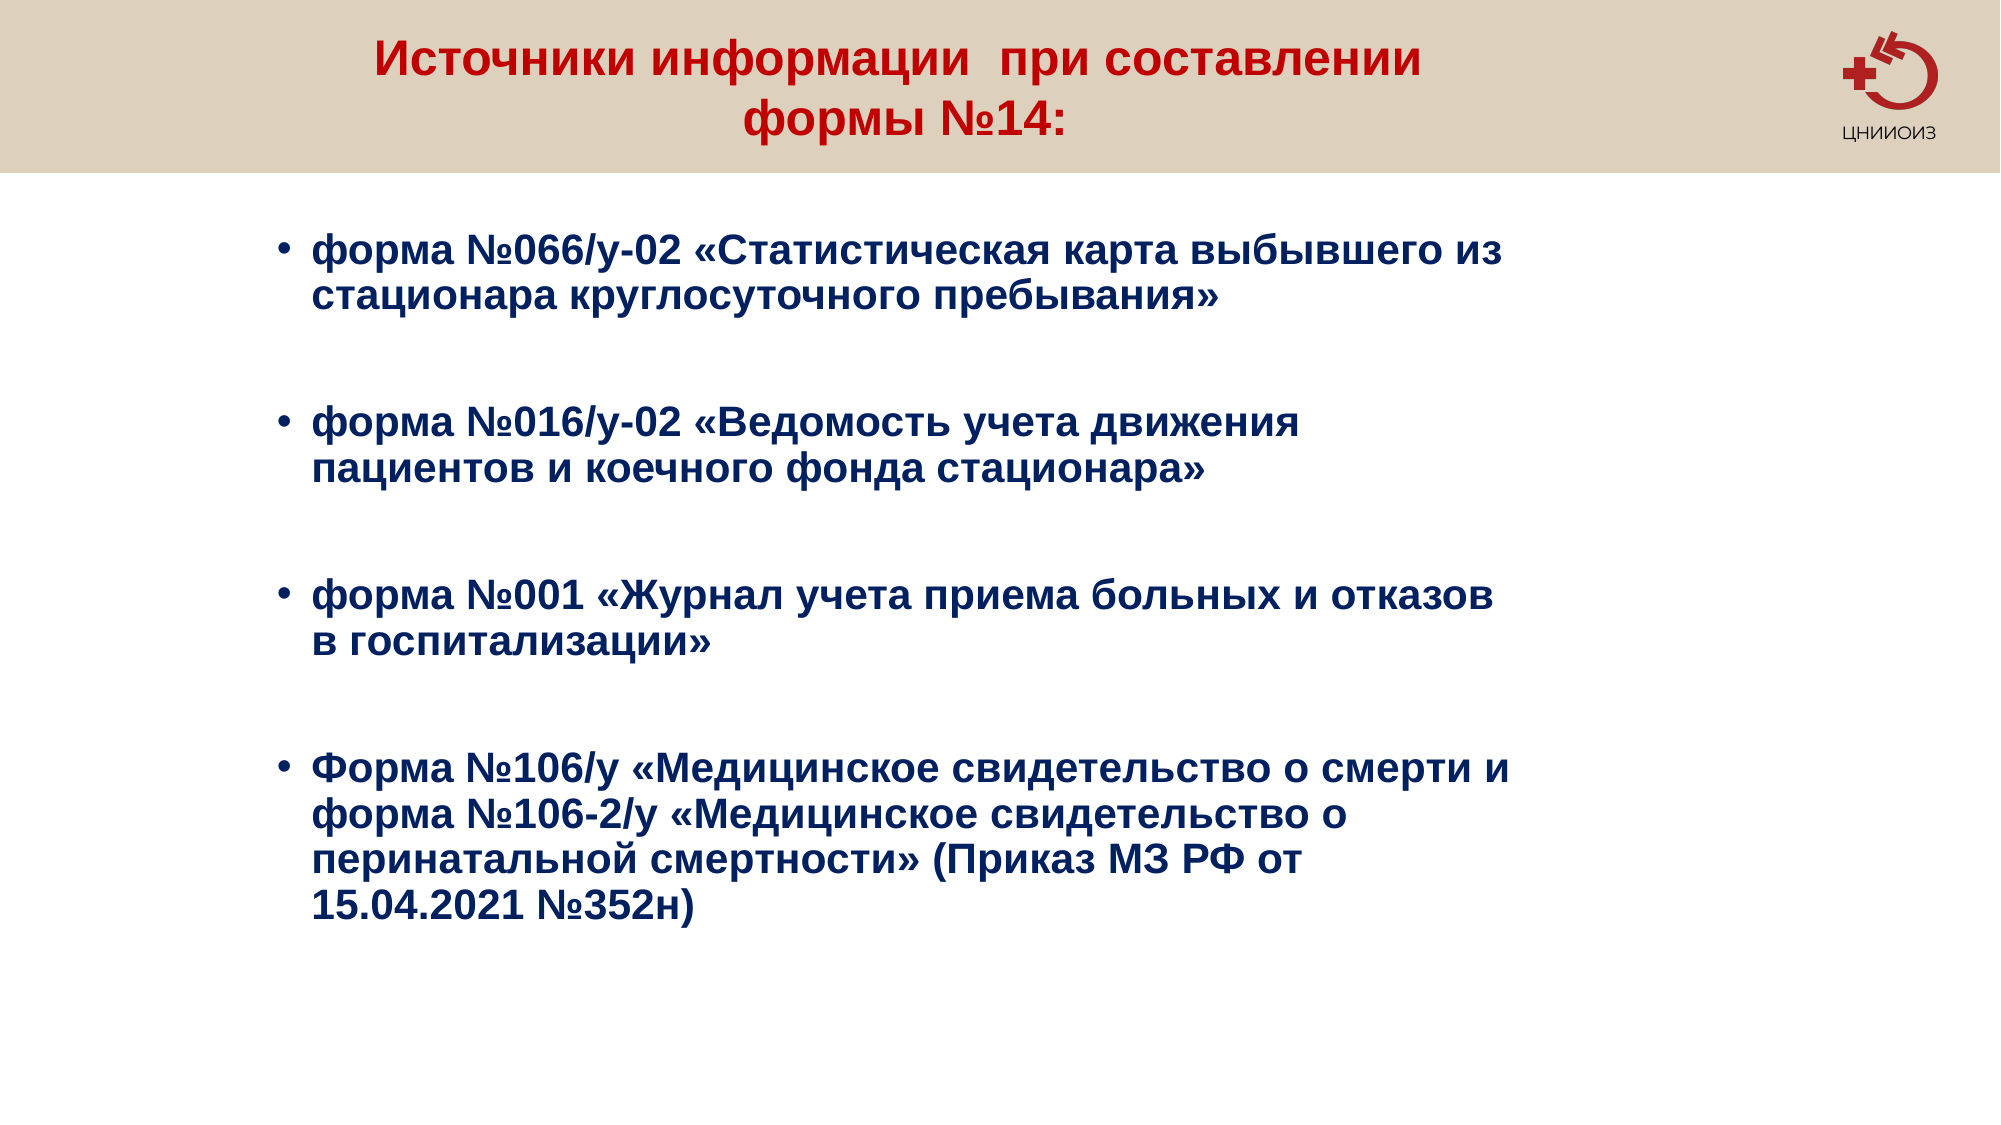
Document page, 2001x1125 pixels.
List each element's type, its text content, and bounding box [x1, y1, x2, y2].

text_box форма №066/у-02 «Статистическая карта выбывшего из стационара круглосуточного пребывания» форма №016/у-02 «Ведомость учета движения пациентов и коечного фонда стационара» форма №001 «Журнал учета приема больных и отказов в госпитализации» Форма №106/у «Медицинское свидетельство о смерти и форма №106-2/у «Медицинское свидетельство о перинатальной смертности» (Приказ МЗ РФ от 15.04.2021 №352н) [261, 219, 1537, 940]
text_box Источники информации при составлении формы №14: [212, 18, 1599, 213]
picture [1843, 31, 1938, 142]
text_box [0, 0, 2000, 174]
